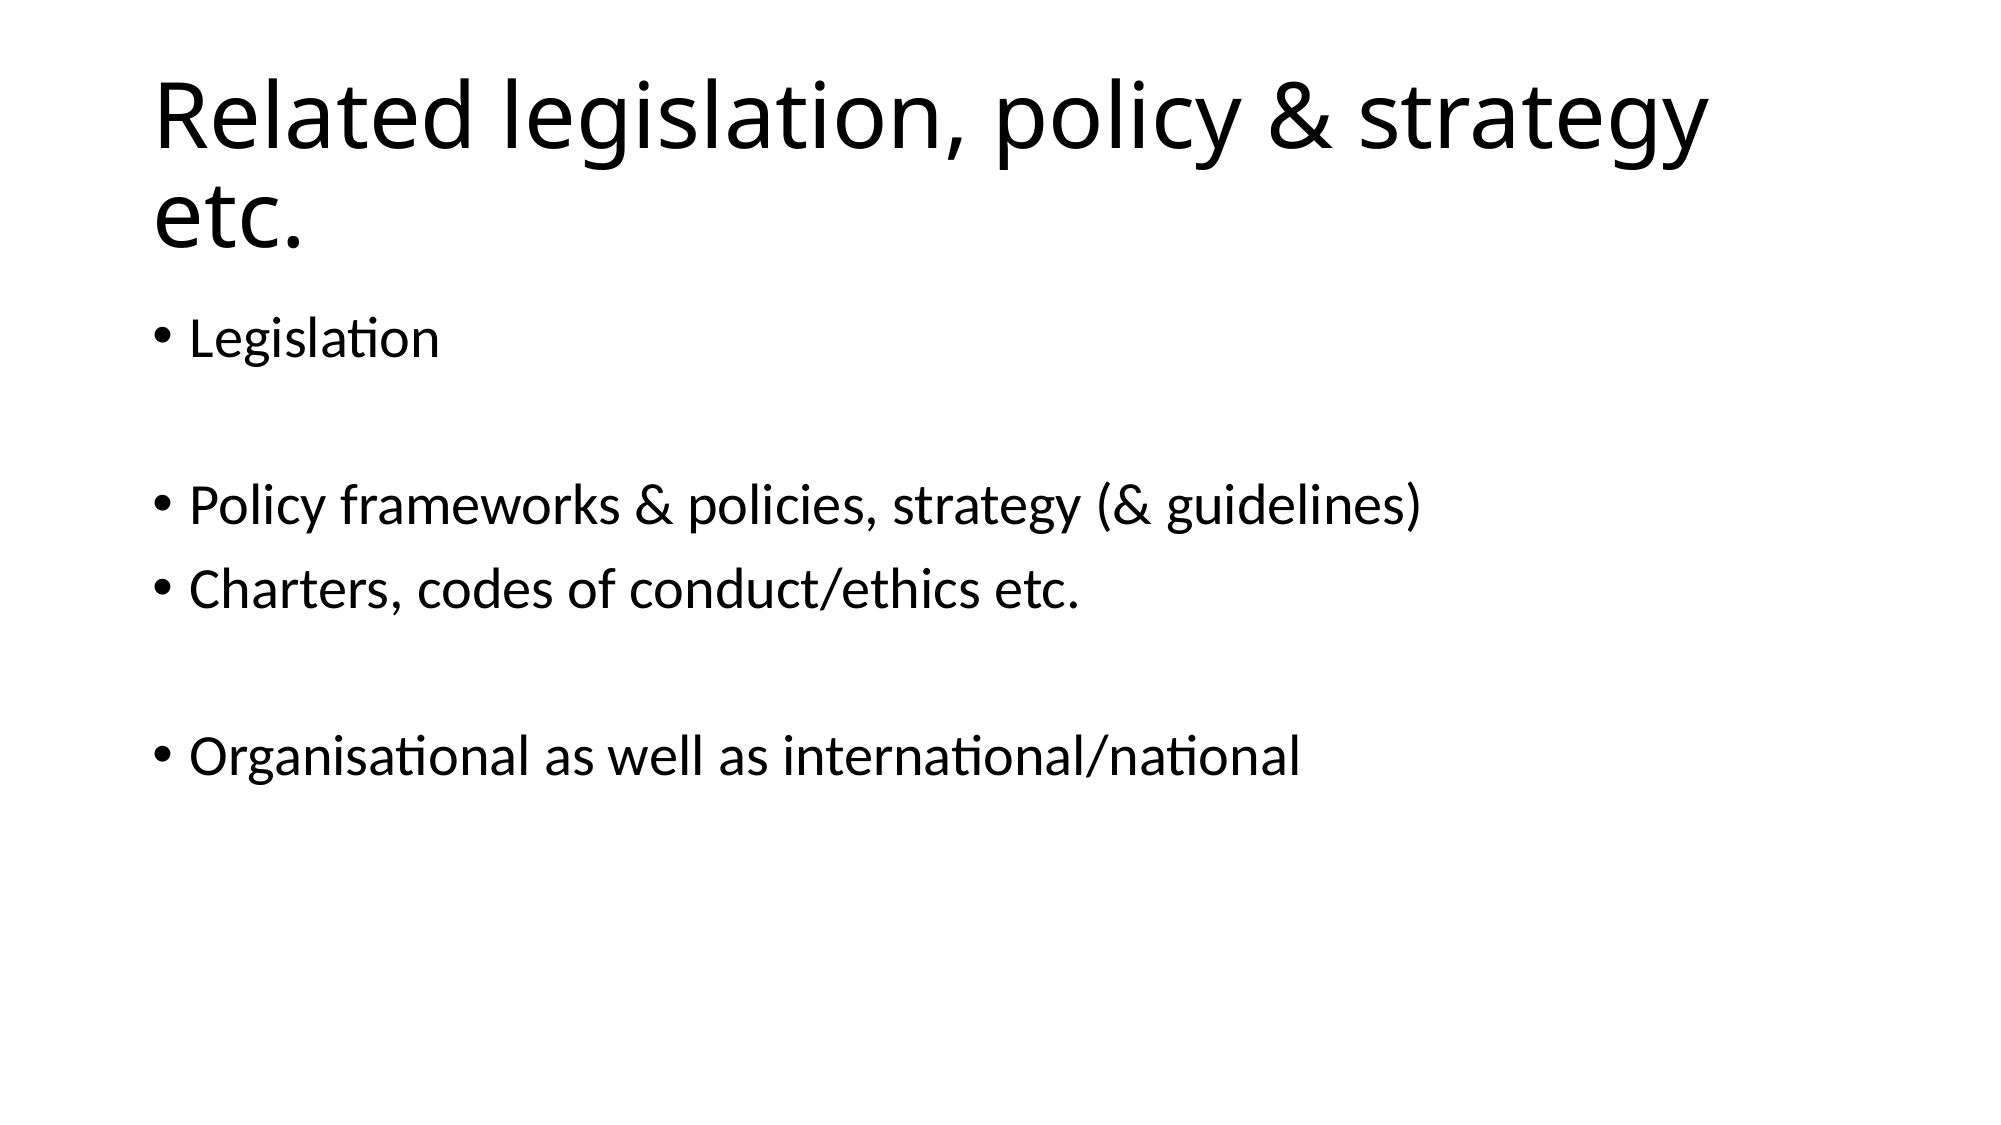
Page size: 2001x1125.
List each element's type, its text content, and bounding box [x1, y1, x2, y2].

list Legislation Policy frameworks & policies, strategy (& guidelines) Charters, codes of conduct/ethics etc. Organisational as well as international/national [137, 299, 1863, 1014]
title Related legislation, policy & strategy etc. [137, 59, 1863, 278]
